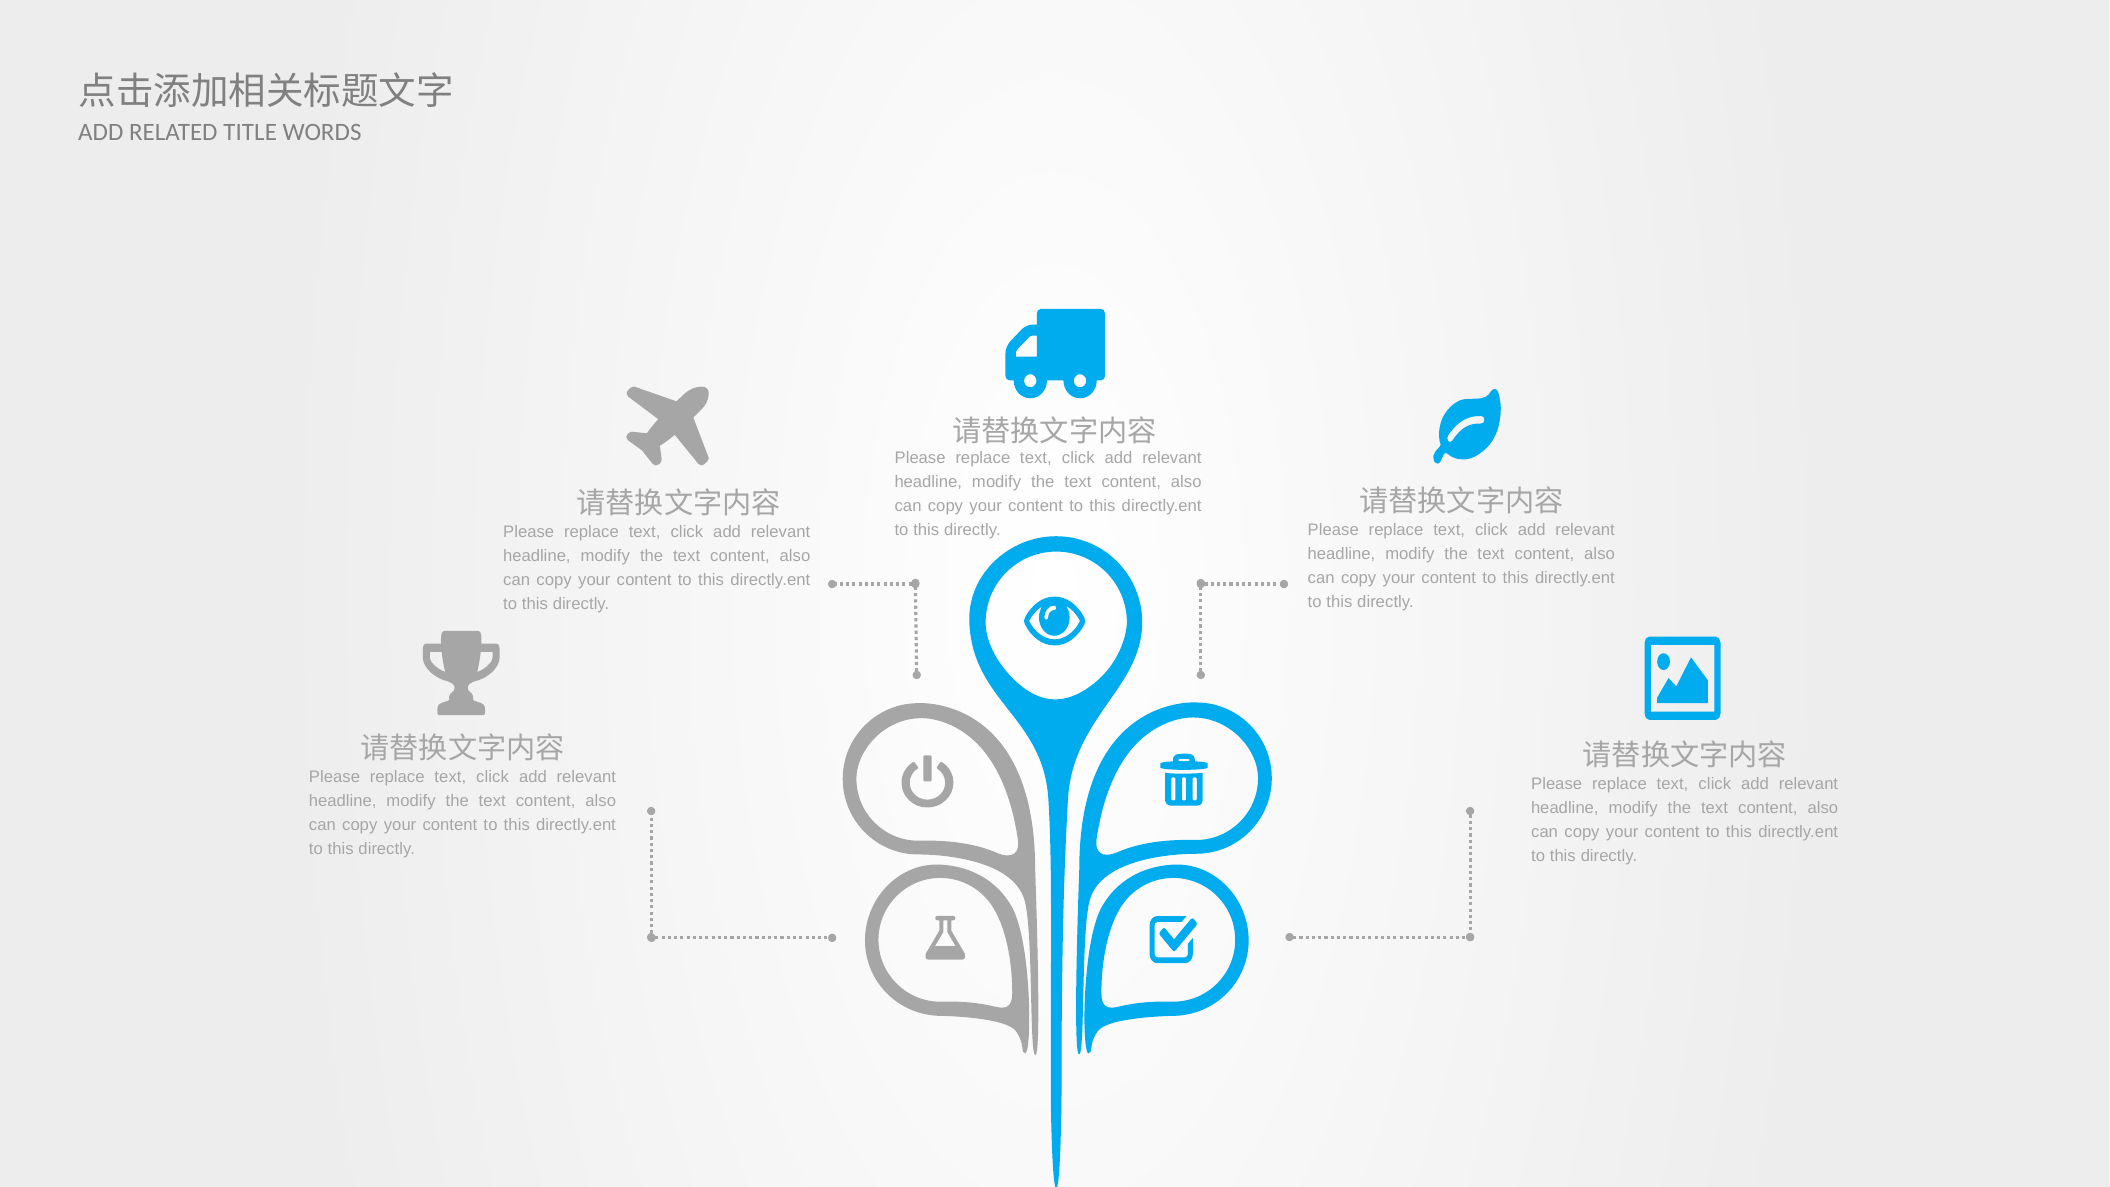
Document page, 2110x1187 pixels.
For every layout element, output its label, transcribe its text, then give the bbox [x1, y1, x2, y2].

text_box ADD RELATED TITLE WORDS [62, 107, 379, 154]
text_box [1644, 636, 1721, 720]
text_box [1072, 694, 1272, 1057]
text_box Please replace text, click add relevant headline, modify the text content, also can copy your content to this directly.ent to this directly. [308, 762, 617, 859]
text_box [1005, 308, 1105, 399]
text_box 请替换文字内容 [576, 477, 782, 517]
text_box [842, 694, 1043, 1058]
text_box Please replace text, click add relevant headline, modify the text content, also can copy your content to this directly.ent to this directly. [894, 443, 1203, 539]
text_box Please replace text, click add relevant headline, modify the text content, also can copy your content to this directly.ent to this directly. [503, 517, 811, 613]
text_box [422, 630, 500, 716]
text_box Please replace text, click add relevant headline, modify the text content, also can copy your content to this directly.ent to this directly. [1307, 514, 1616, 611]
text_box 请替换文字内容 [1359, 475, 1564, 514]
text_box 请替换文字内容 [360, 722, 566, 762]
text_box Please replace text, click add relevant headline, modify the text content, also can copy your content to this directly.ent to this directly. [1531, 768, 1839, 865]
text_box 请替换文字内容 [952, 405, 1158, 443]
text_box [967, 536, 1143, 1187]
text_box [626, 386, 709, 466]
text_box [1433, 389, 1501, 464]
text_box 请替换文字内容 [1582, 729, 1788, 768]
picture [0, 0, 2110, 1187]
text_box 点击添加相关标题文字 [62, 59, 470, 121]
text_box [864, 862, 1032, 1054]
